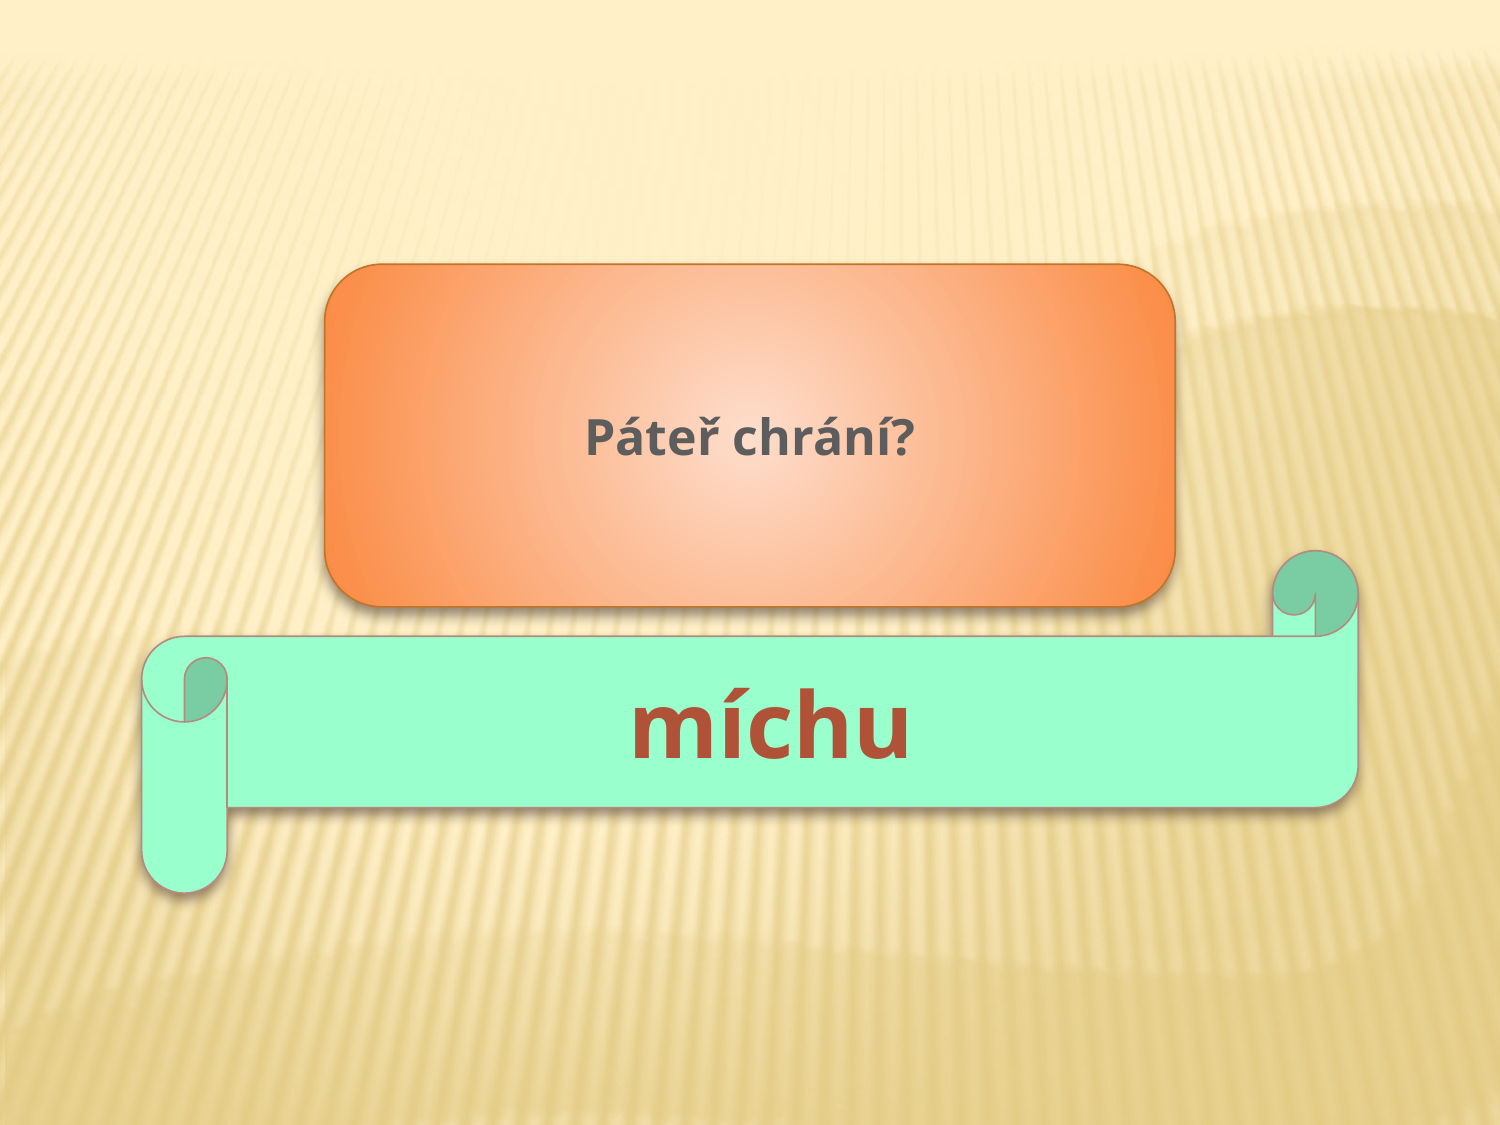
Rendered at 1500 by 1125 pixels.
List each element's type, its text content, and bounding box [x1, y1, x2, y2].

text_box míchu [140, 549, 1360, 895]
text_box Páteř chrání? [323, 263, 1177, 608]
